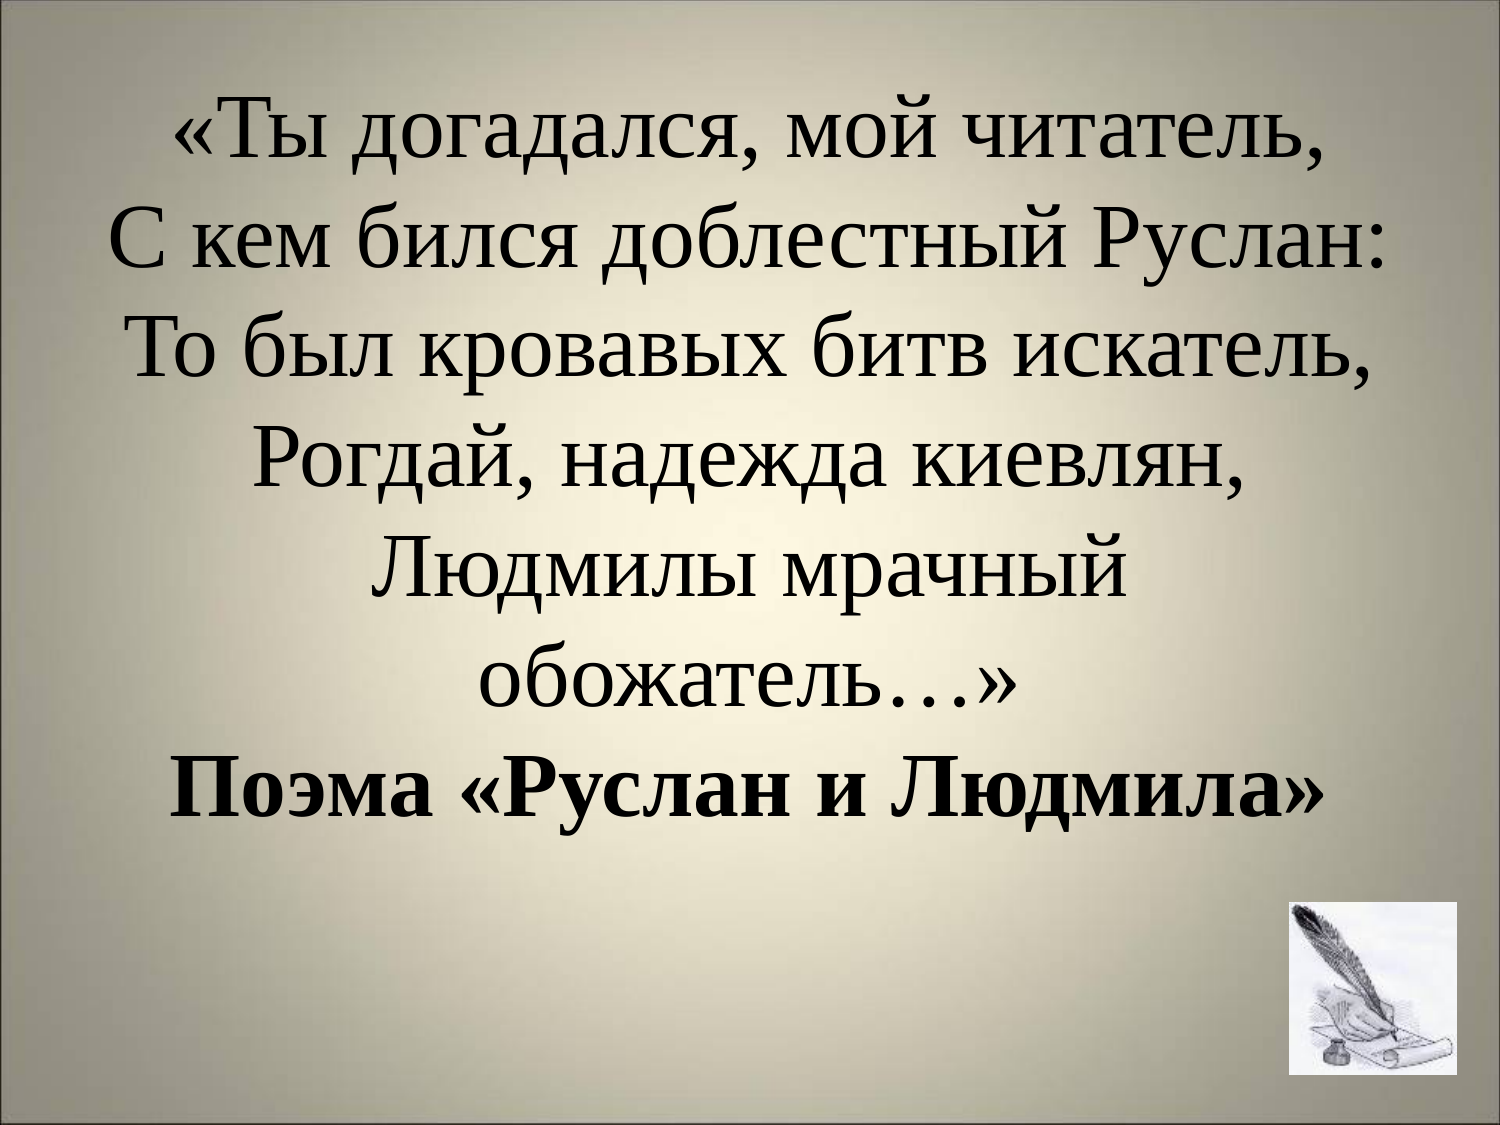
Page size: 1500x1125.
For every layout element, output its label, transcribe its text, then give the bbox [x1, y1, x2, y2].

picture [0, 0, 1500, 1125]
title «Ты догадался, мой читатель, С кем бился доблестный Руслан: То был кровавых битв искатель, Рогдай, надежда киевлян, Людмилы мрачный обожатель…» Поэма «Руслан и Людмила» [74, 44, 1426, 856]
